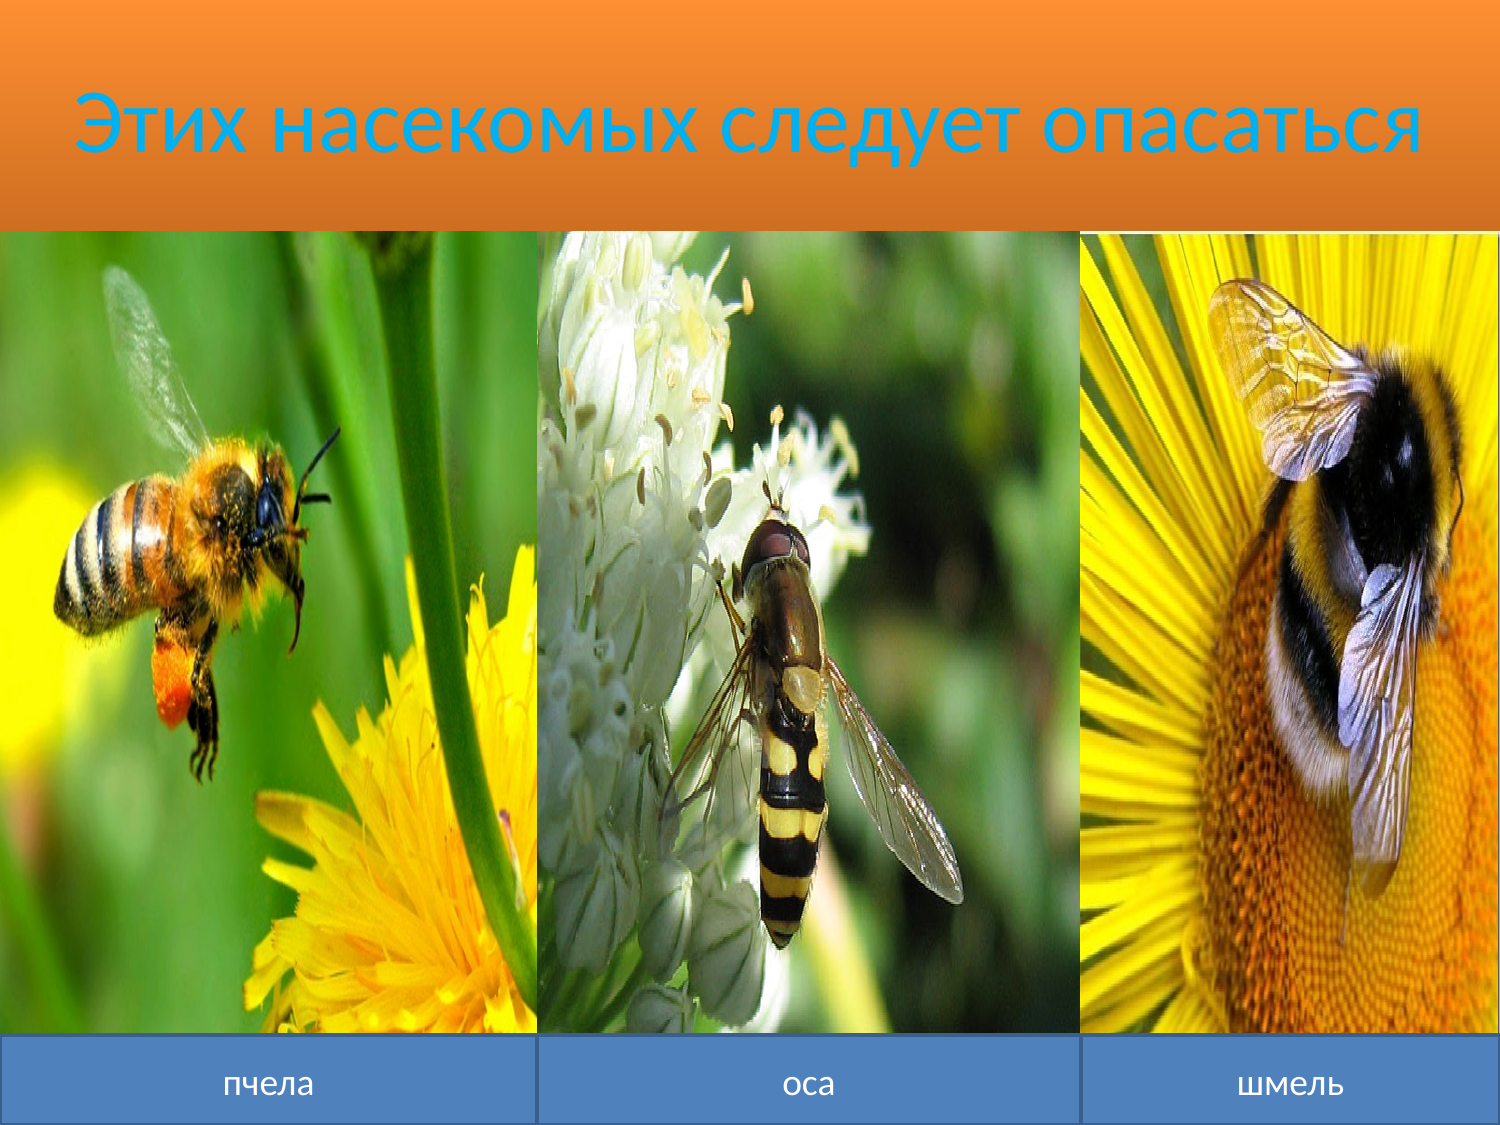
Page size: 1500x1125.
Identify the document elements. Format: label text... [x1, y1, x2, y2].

text_box пчела [0, 1043, 535, 1125]
text_box шмель [1079, 1054, 1500, 1125]
title Этих насекомых следует опасаться [0, 0, 1500, 231]
text_box оса [535, 1043, 1079, 1125]
picture [0, 231, 1500, 1047]
